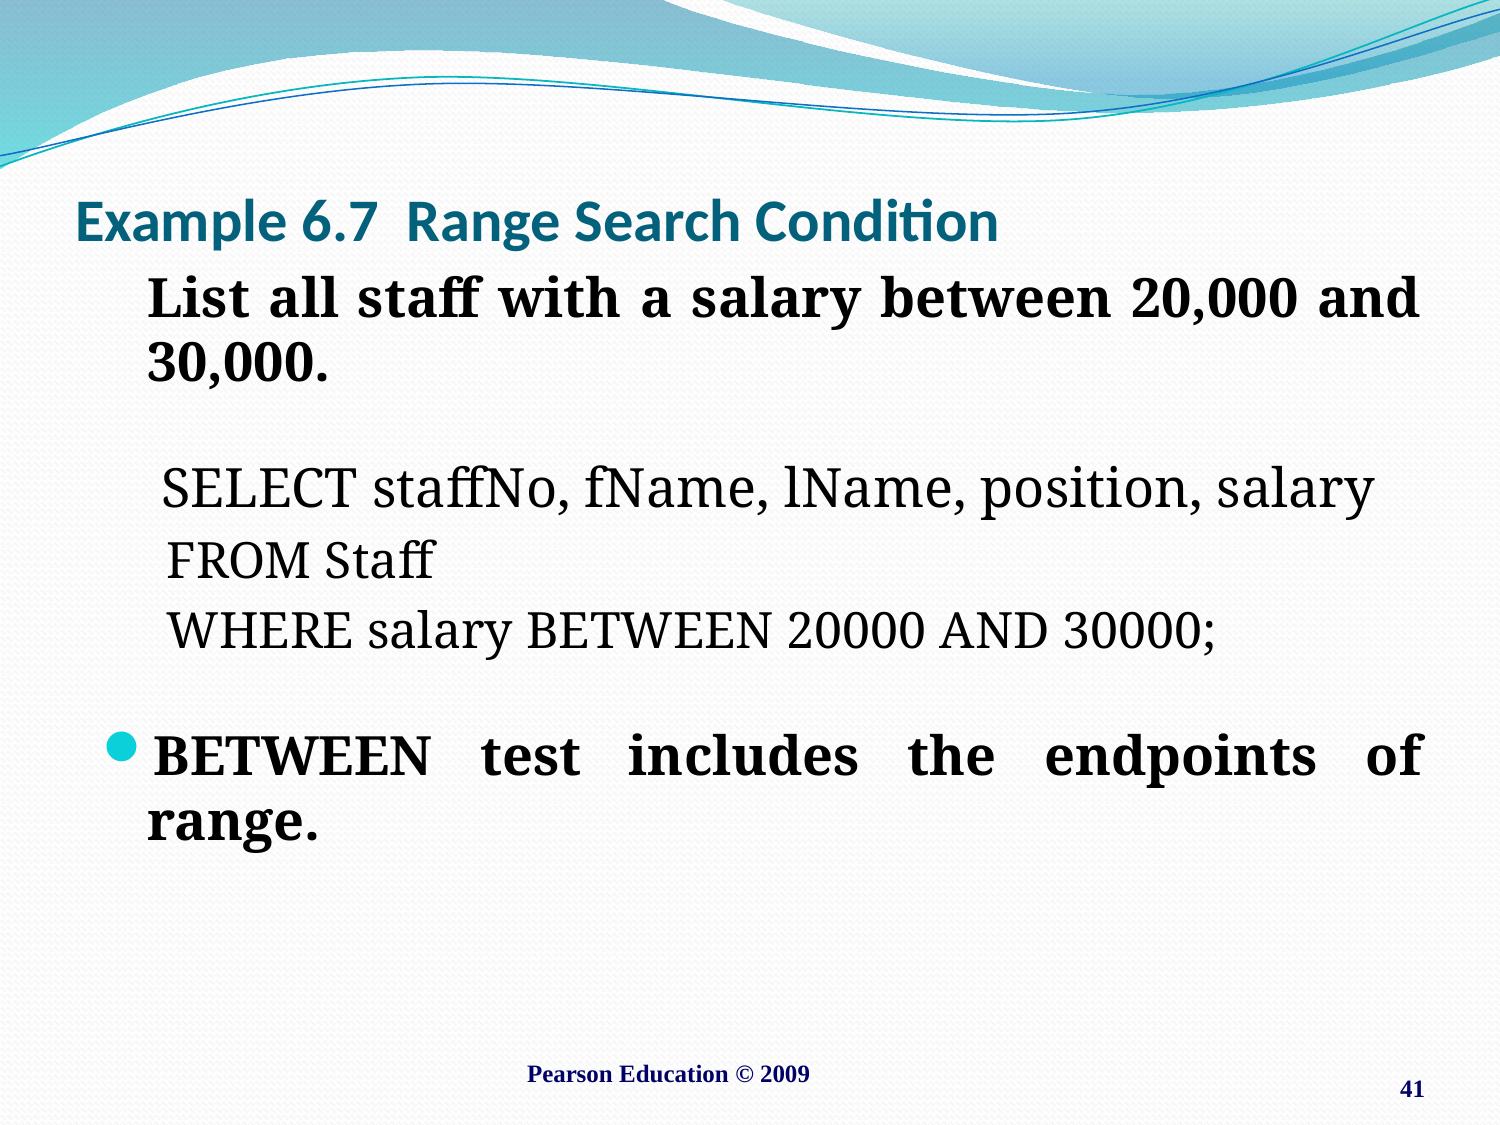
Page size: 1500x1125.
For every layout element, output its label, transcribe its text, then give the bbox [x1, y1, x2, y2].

slide_number 41 [1299, 1042, 1425, 1103]
title Example 6.7 Range Search Condition [75, 66, 1425, 254]
list List all staff with a salary between 20,000 and 30,000. SELECT staffNo, fName, lName, position, salary FROM Staff WHERE salary BETWEEN 20000 AND 30000; BETWEEN test includes the endpoints of range. [87, 255, 1438, 931]
text_box Pearson Education © 2009 [512, 1050, 1038, 1095]
